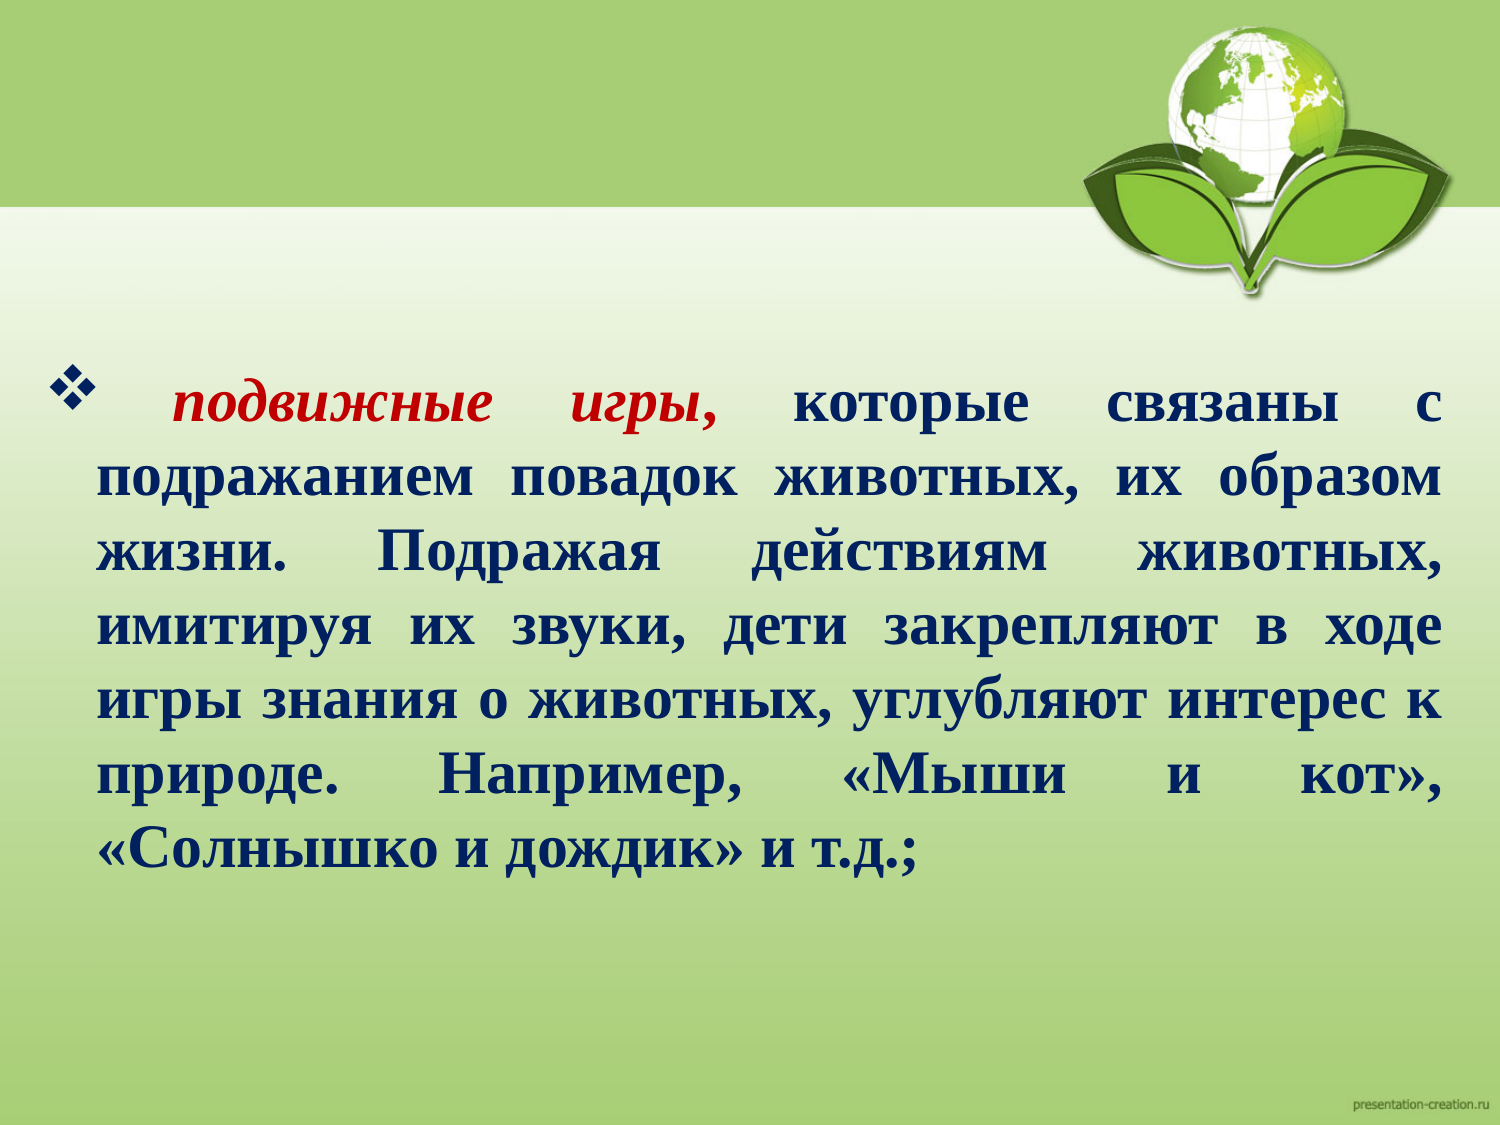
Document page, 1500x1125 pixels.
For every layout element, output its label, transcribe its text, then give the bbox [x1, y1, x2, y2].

list подвижные игры, которые связаны с подражанием повадок животных, их образом жизни. Подражая действиям животных, имитируя их звуки, дети закрепляют в ходе игры знания о животных, углубляют интерес к природе. Например, «Мыши и кот», «Солнышко и дождик» и т.д.; [29, 349, 1459, 894]
picture [0, 0, 1500, 1125]
